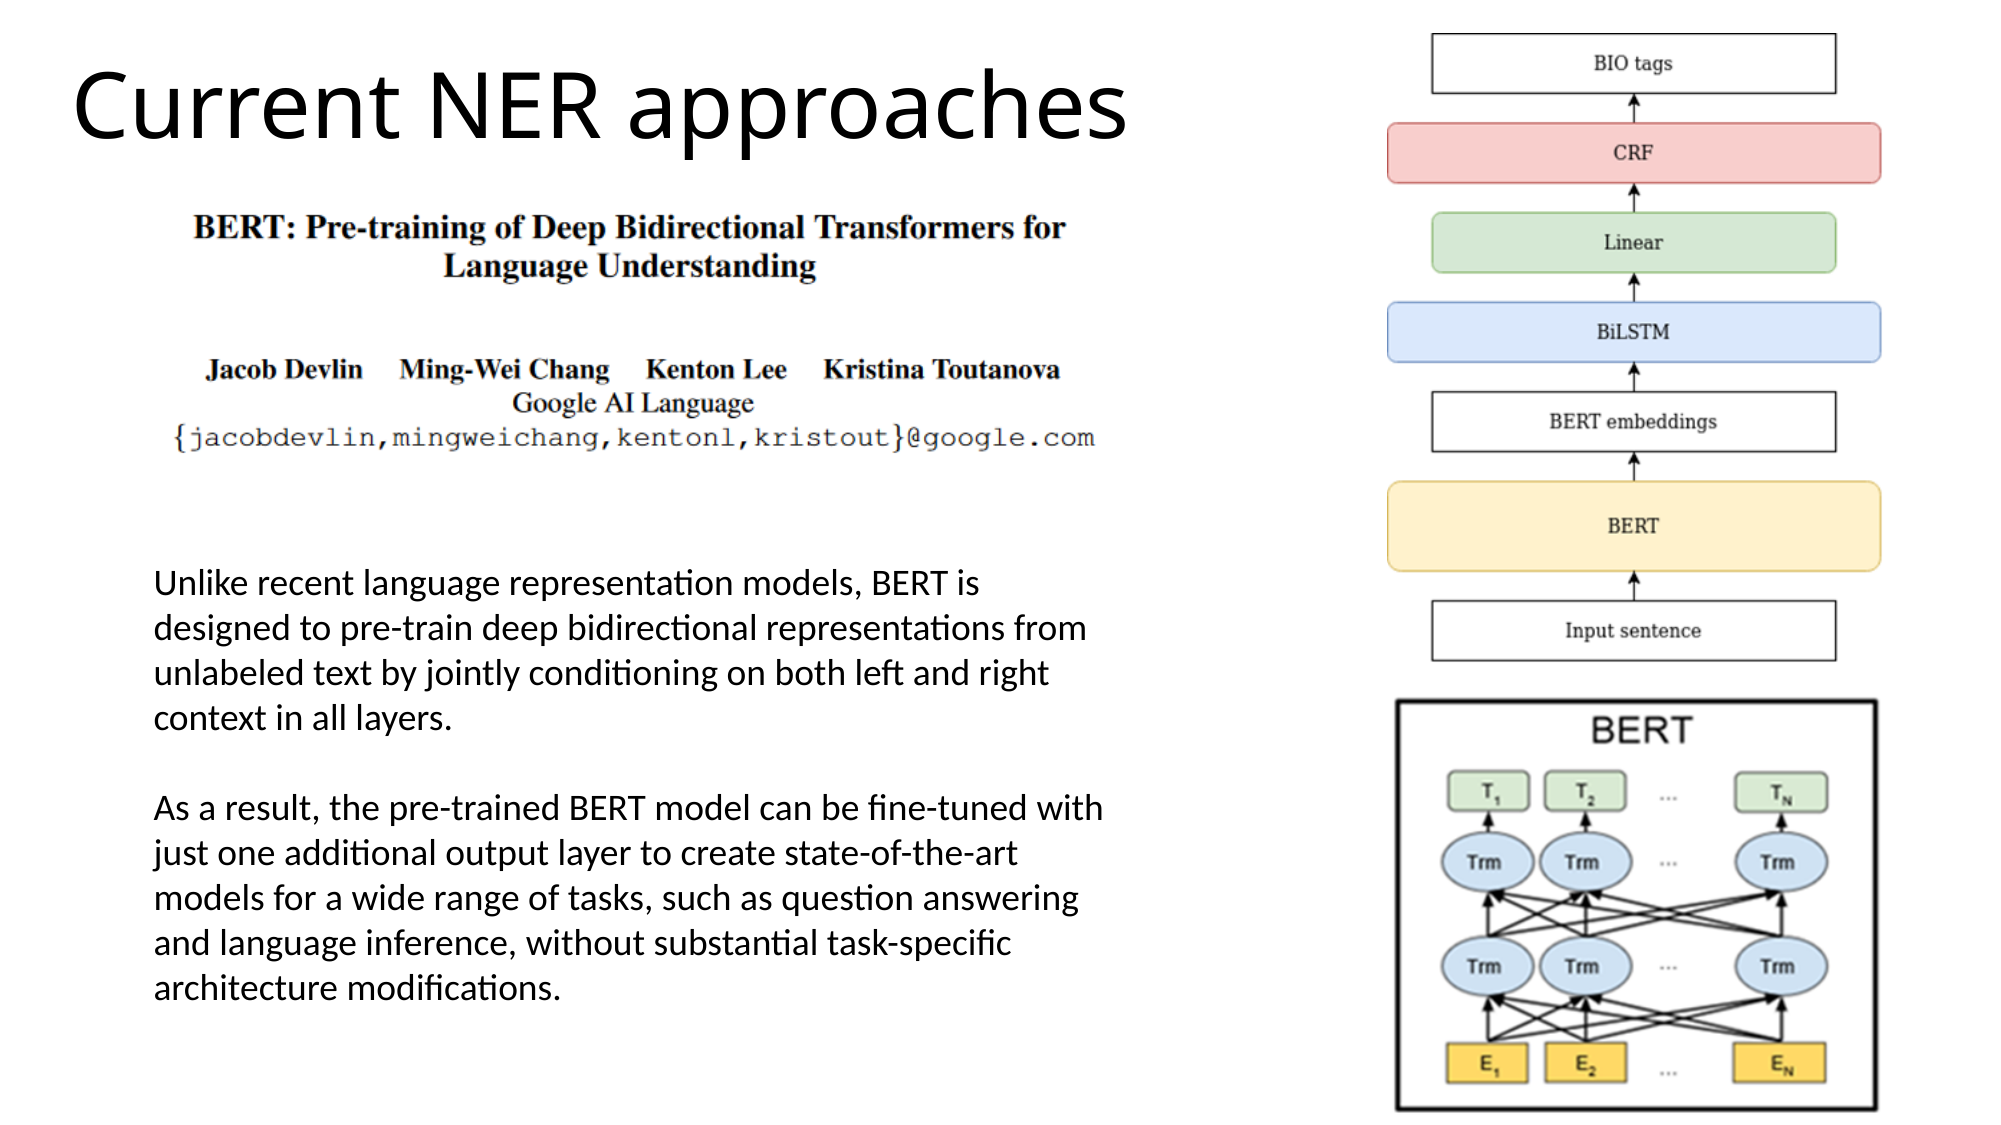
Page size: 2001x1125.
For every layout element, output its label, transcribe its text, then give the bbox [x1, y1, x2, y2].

title Current NER approaches [56, 0, 1782, 218]
picture [1387, 33, 1883, 663]
picture [1387, 672, 1889, 1125]
picture [35, 172, 1242, 479]
text_box Unlike recent language representation models, BERT is designed to pre-train deep bidirectional representations from unlabeled text by jointly conditioning on both left and right context in all layers. As a result, the pre-trained BERT model can be fine-tuned with just one additional output layer to create state-of-the-art models for a wide range of tasks, such as question answering and language inference, without substantial task-specific architecture modifications. [138, 550, 1139, 1016]
